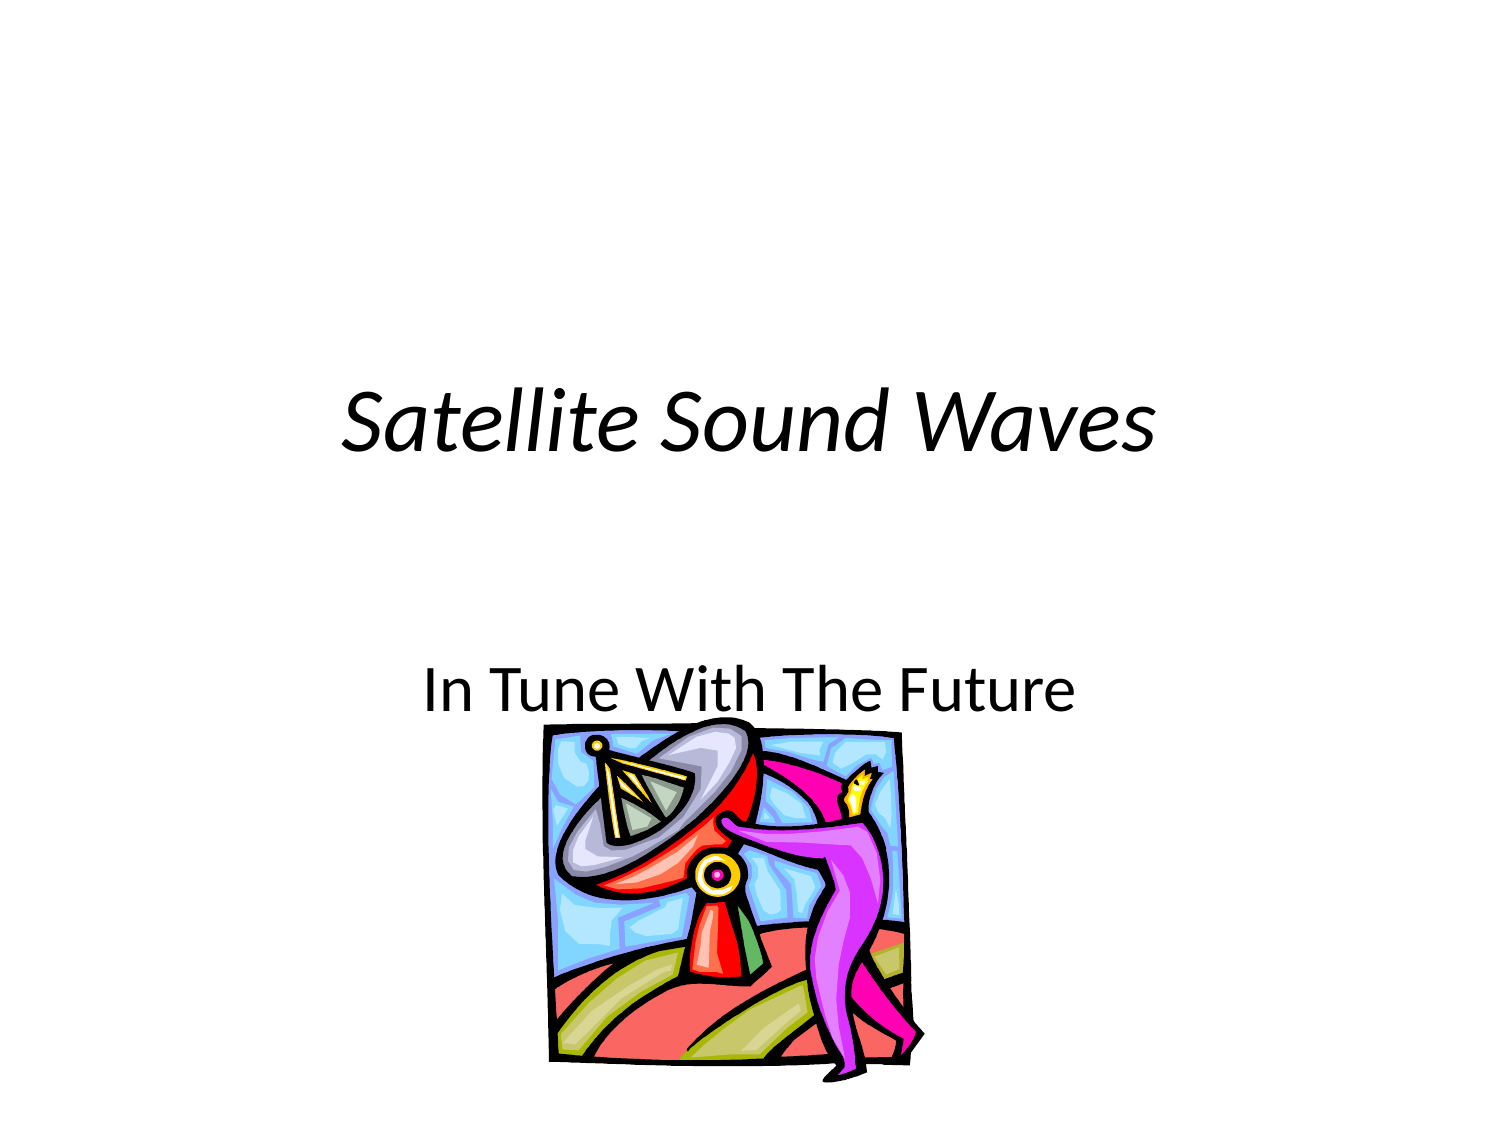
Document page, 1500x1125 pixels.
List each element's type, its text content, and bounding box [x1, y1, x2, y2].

picture [537, 712, 930, 1088]
subtitle In Tune With The Future [225, 637, 1275, 925]
title Satellite Sound Waves [112, 349, 1388, 591]
